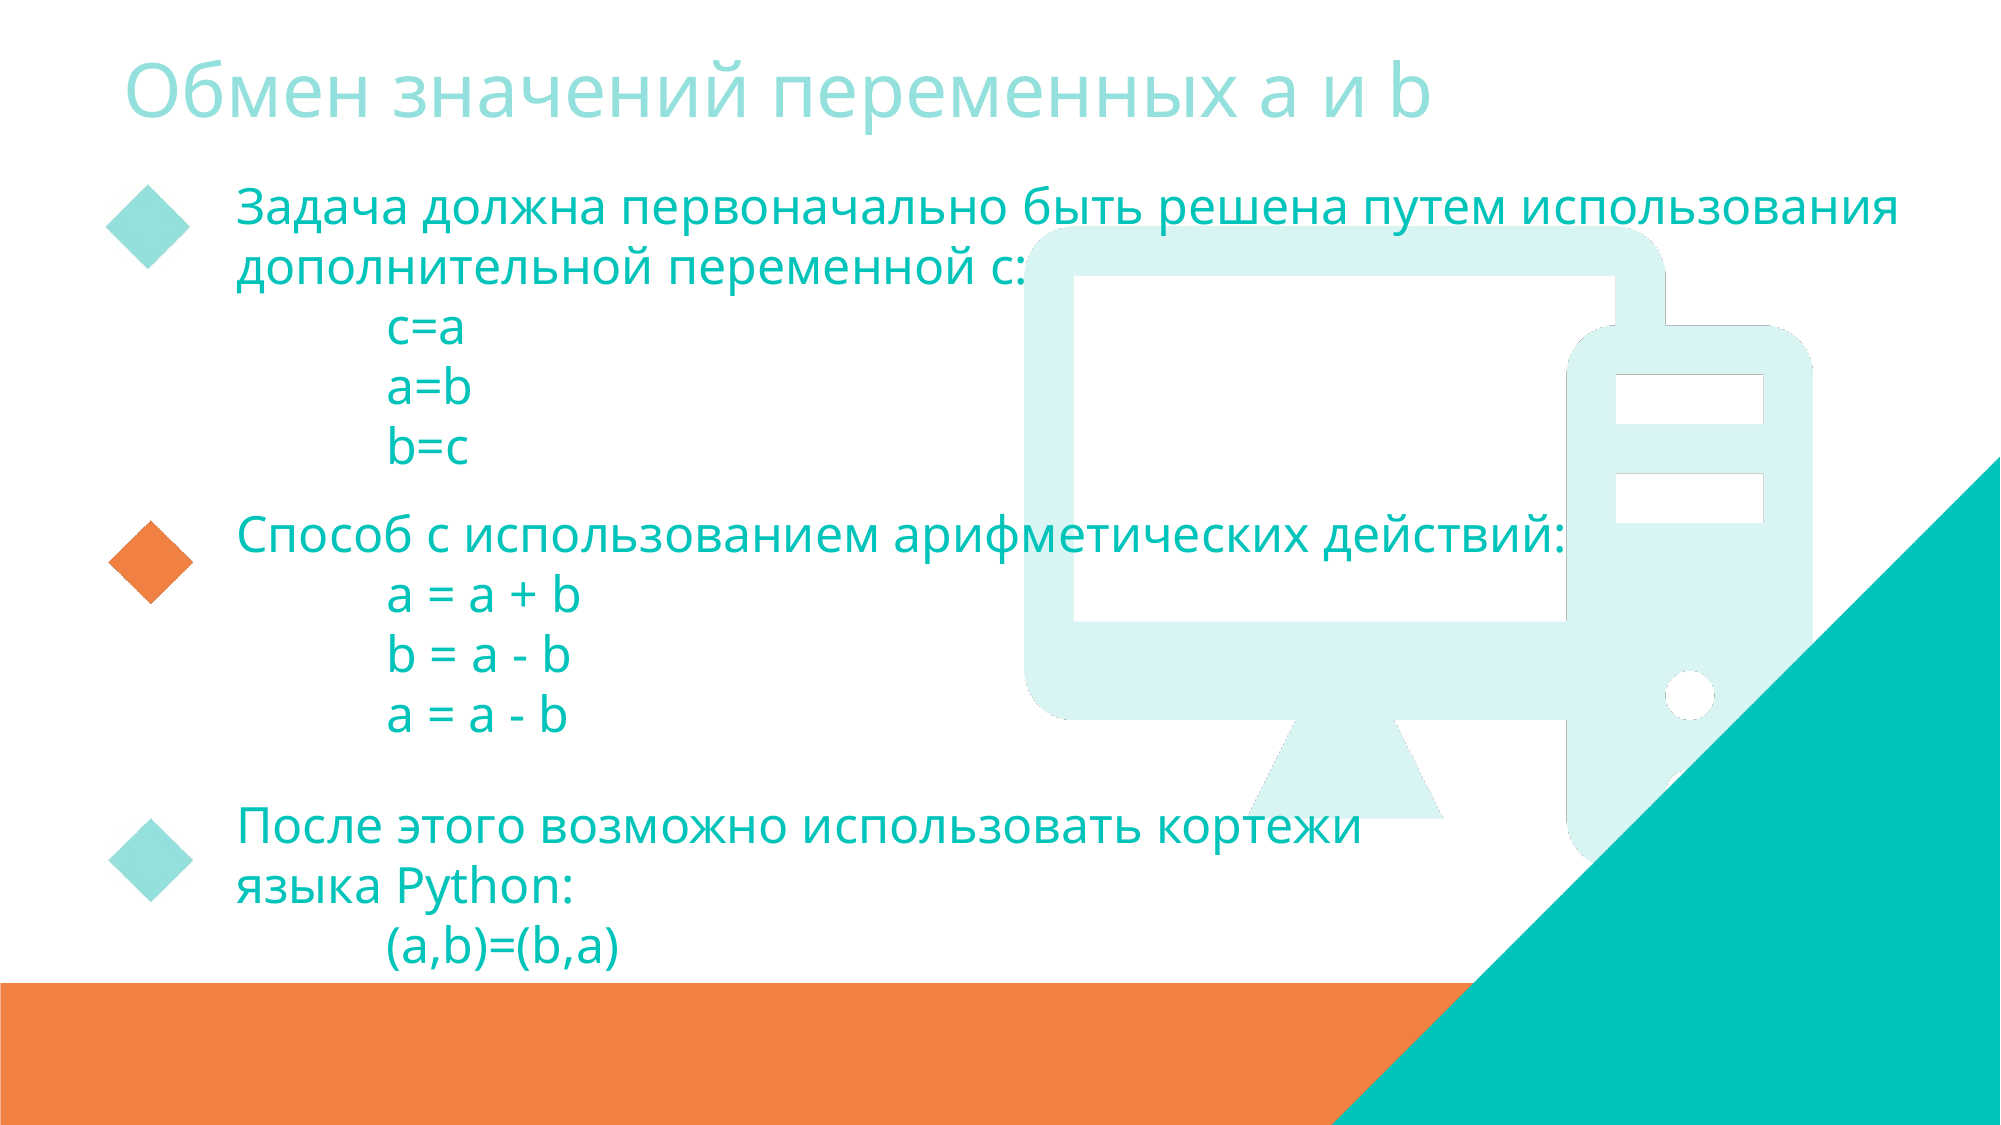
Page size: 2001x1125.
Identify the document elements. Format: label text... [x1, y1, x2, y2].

text_box Задача должна первоначально быть решена путем использования дополнительной переменной с: c=a a=b b=c [221, 167, 2000, 495]
picture [108, 520, 193, 604]
text_box Обмен значений переменных а и b [108, 35, 1583, 140]
picture [108, 818, 193, 902]
picture [0, 226, 2000, 1125]
text_box После этого возможно использовать кортежи языка Python: (a,b)=(b,a) [221, 786, 1329, 981]
picture [105, 184, 190, 269]
text_box Способ с использованием арифметических действий: a = a + b b = a - b a = a - b [221, 495, 1024, 750]
